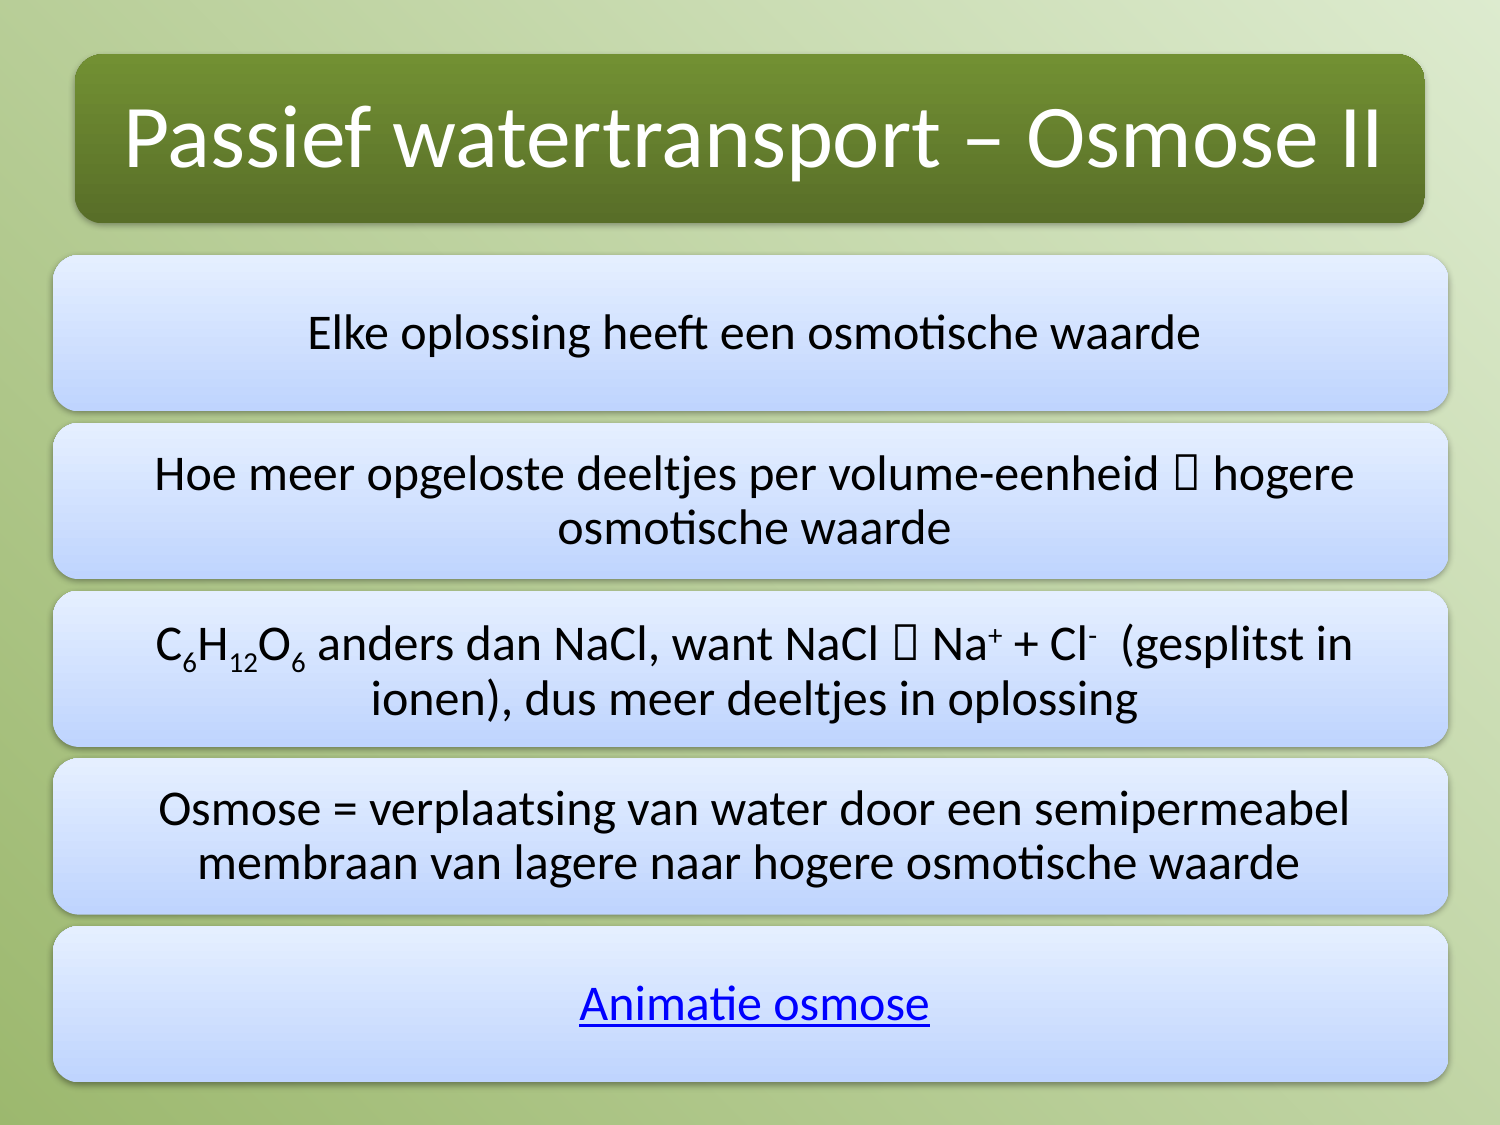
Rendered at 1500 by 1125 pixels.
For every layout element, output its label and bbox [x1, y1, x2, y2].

list [52, 243, 1449, 1095]
text_box [74, 44, 1426, 233]
